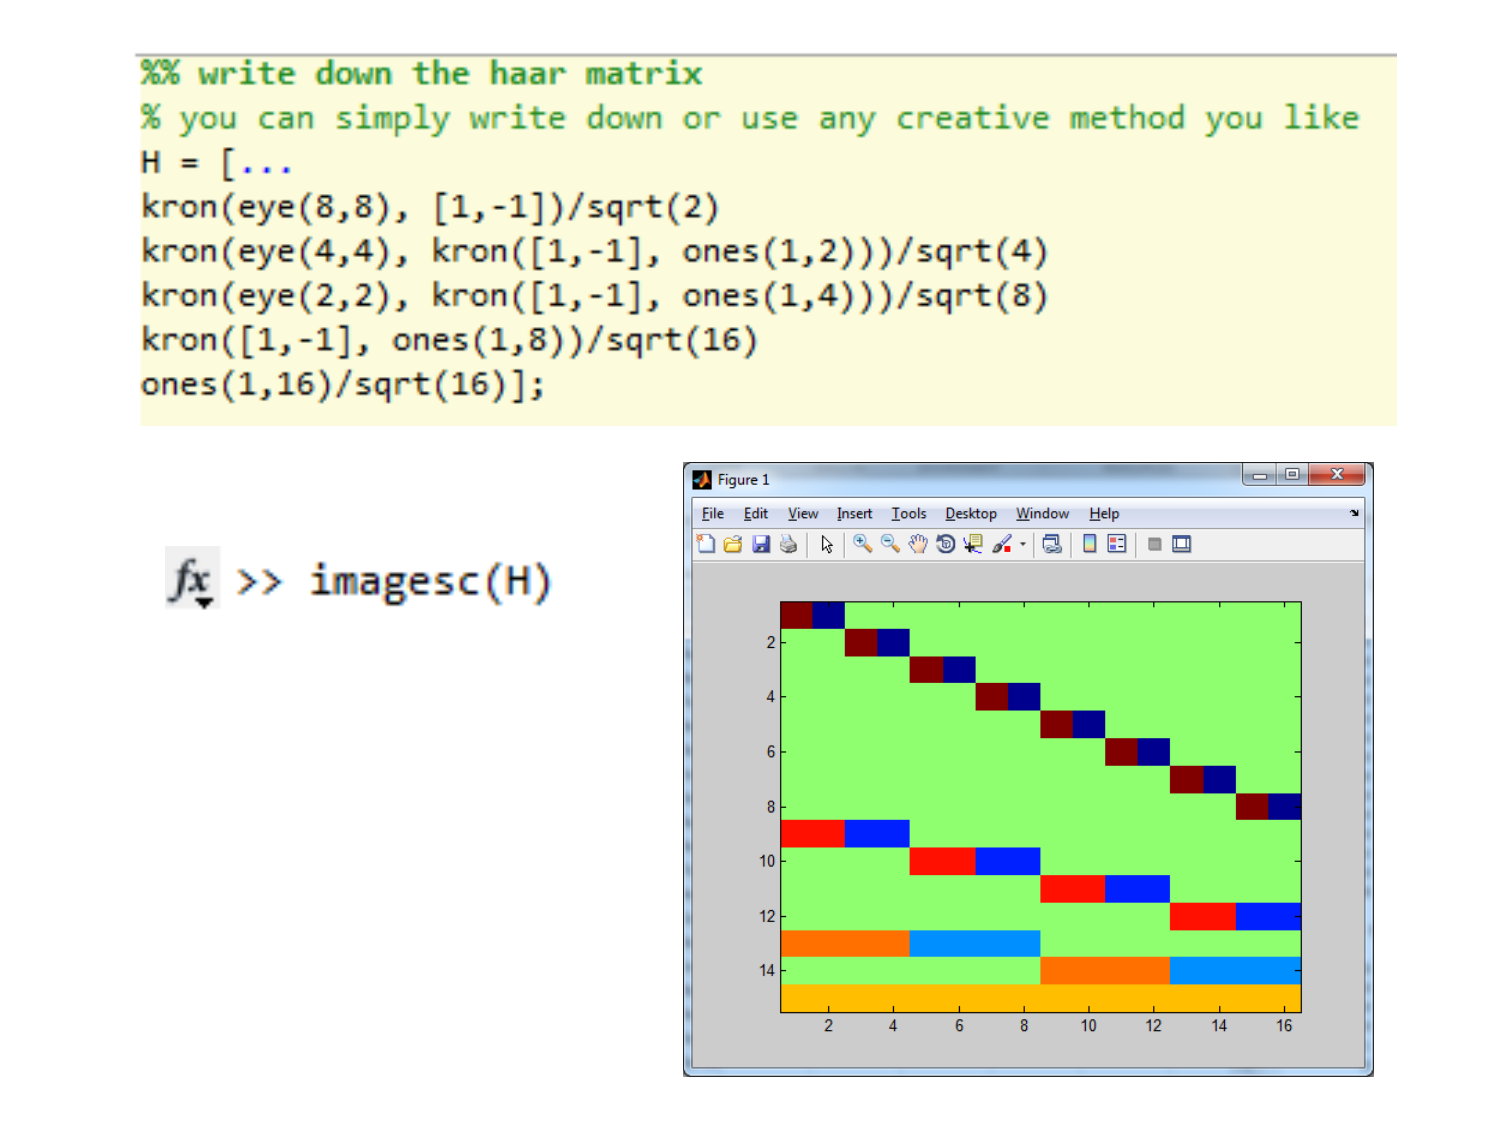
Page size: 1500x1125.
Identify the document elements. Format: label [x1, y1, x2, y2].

picture [683, 462, 1374, 1077]
picture [164, 546, 574, 617]
picture [103, 38, 1397, 426]
